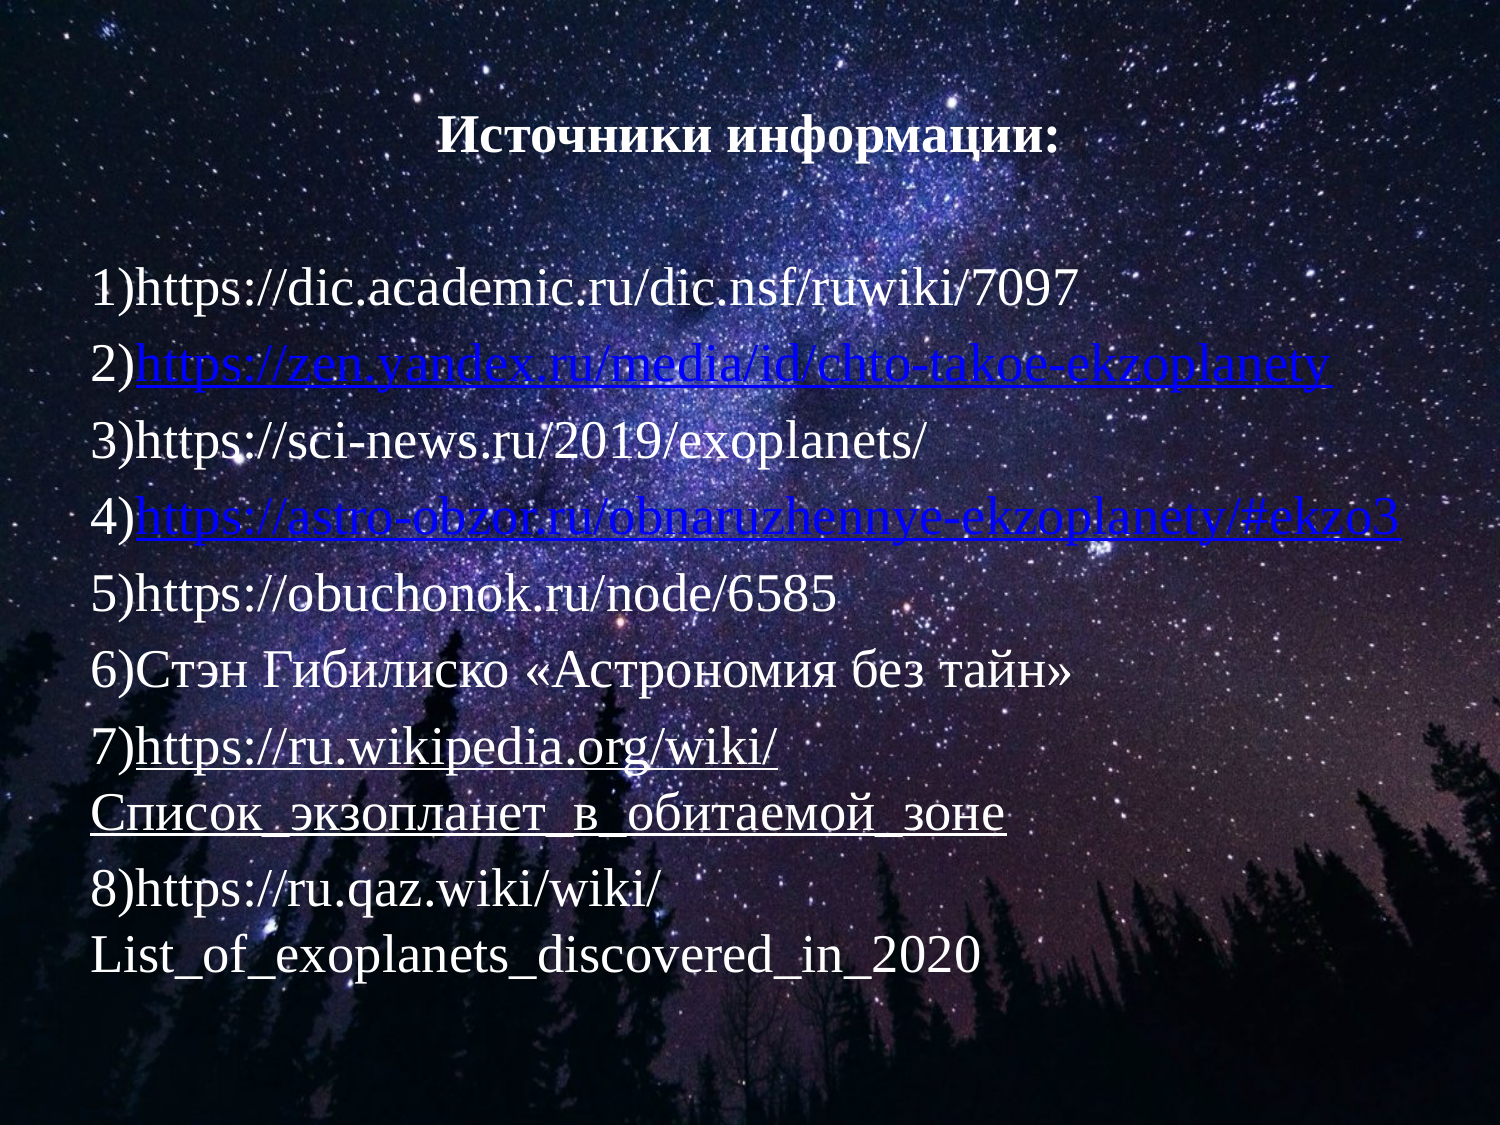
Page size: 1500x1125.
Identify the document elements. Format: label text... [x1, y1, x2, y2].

picture [0, 0, 1500, 1125]
list Источники информации: 1)https://dic.academic.ru/dic.nsf/ruwiki/7097 2)https://zen.yandex.ru/media/id/chto-takoe-ekzoplanety 3)https://sci-news.ru/2019/exoplanets/ 4)https://astro-obzor.ru/obnaruzhennye-ekzoplanety/#ekzo3 5)https://obuchonok.ru/node/6585 6)Стэн Гибилиско «Астрономия без тайн» 7)https://ru.wikipedia.org/wiki/Список_экзопланет_в_обитаемой_зоне 8)https://ru.qaz.wiki/wiki/List_of_exoplanets_discovered_in_2020 [75, 90, 1425, 1005]
